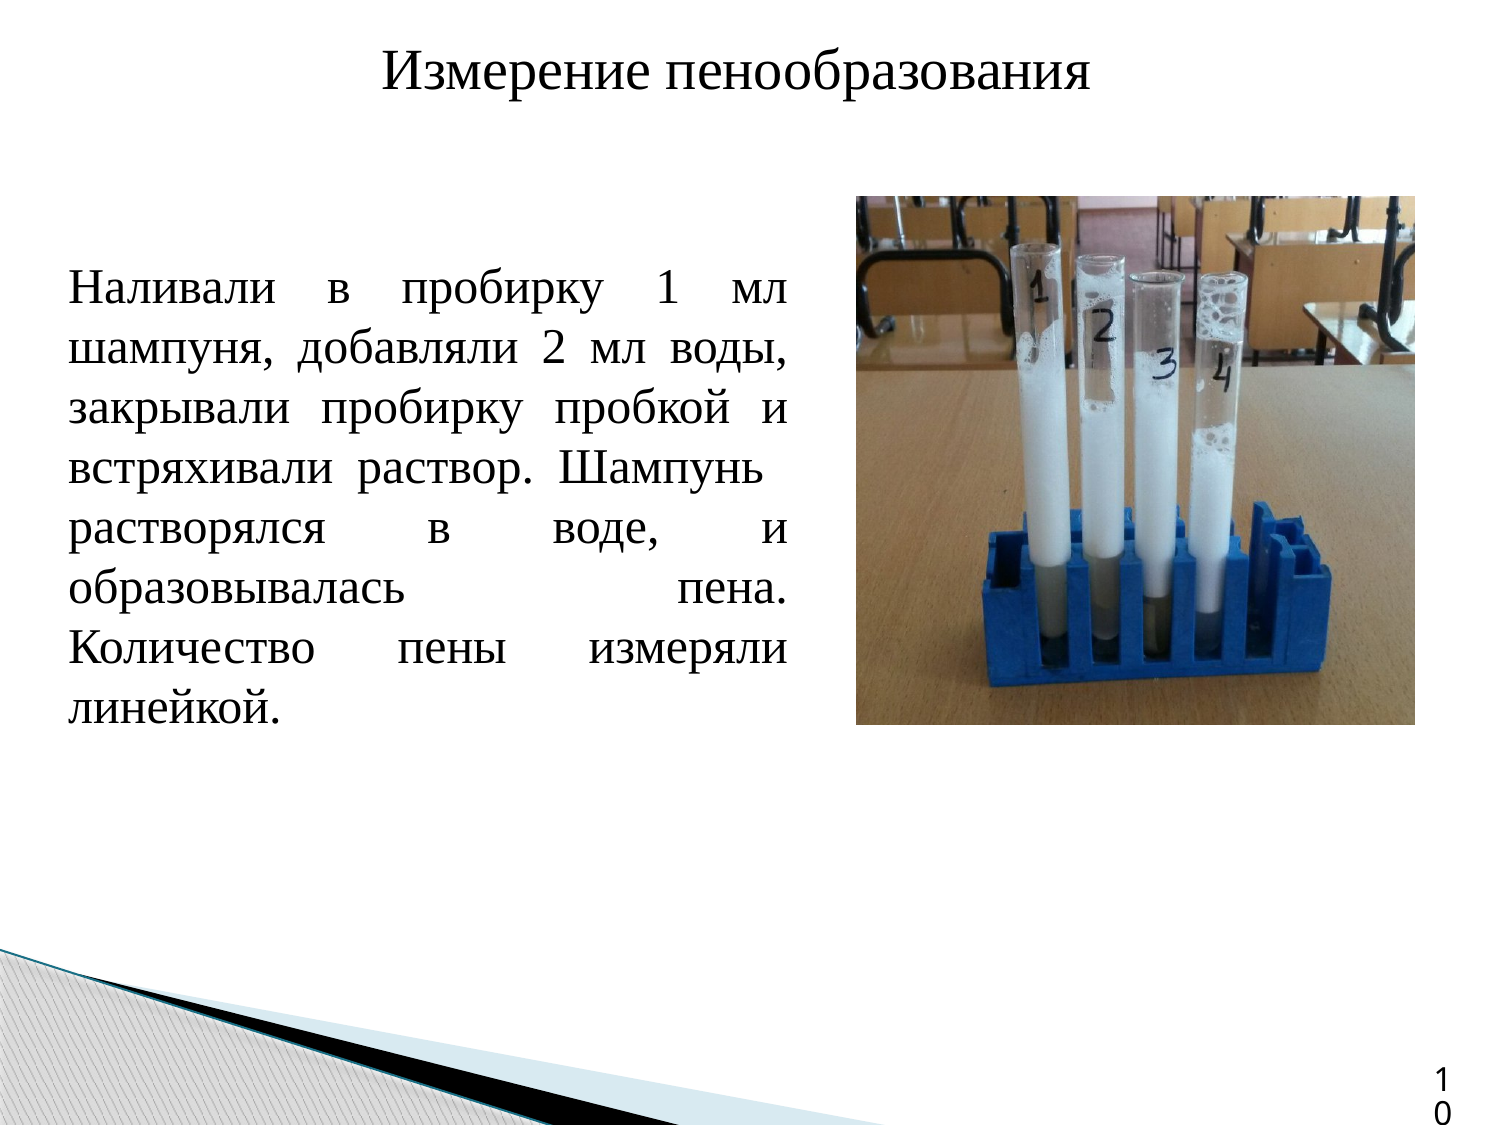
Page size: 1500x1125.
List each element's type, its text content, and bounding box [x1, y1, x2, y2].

picture [855, 196, 1415, 725]
slide_number 10 [1418, 1051, 1479, 1112]
text_box Наливали в пробирку 1 мл шампуня, добавляли 2 мл воды, закрывали пробирку пробкой и встряхивали раствор. Шампунь растворялся в воде, и образовывалась пена. Количество пены измеряли линейкой. [53, 245, 803, 741]
text_box Измерение пенообразования [366, 23, 1106, 109]
